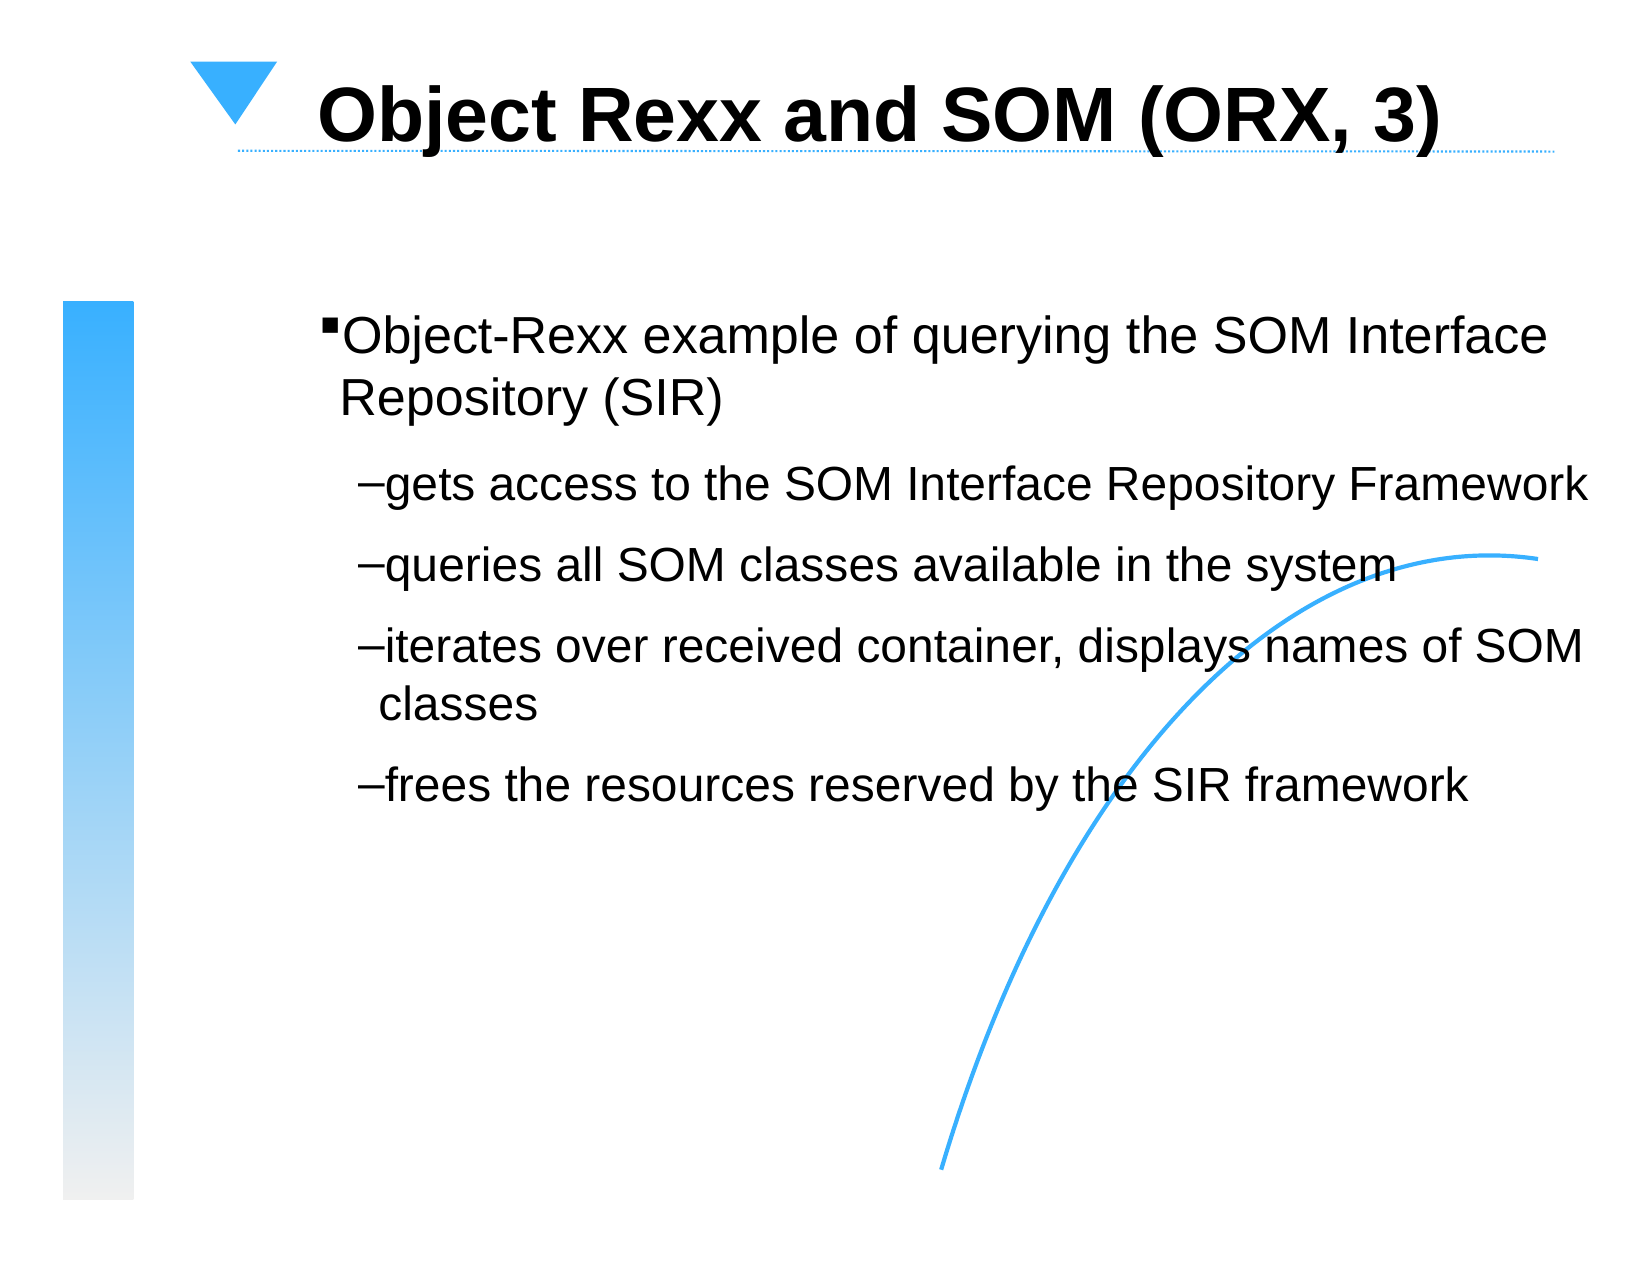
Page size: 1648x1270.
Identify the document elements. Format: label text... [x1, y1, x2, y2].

text_box Object-Rexx example of querying the SOM Interface Repository (SIR) gets access to the SOM Interface Repository Framework queries all SOM classes available in the system iterates over received container, displays names of SOM classes frees the resources reserved by the SIR framework [318, 301, 1600, 812]
text_box Object Rexx and SOM (ORX, 3) [317, 64, 1549, 158]
text_box [190, 61, 278, 125]
text_box [941, 812, 1291, 1170]
text_box [63, 301, 134, 1200]
